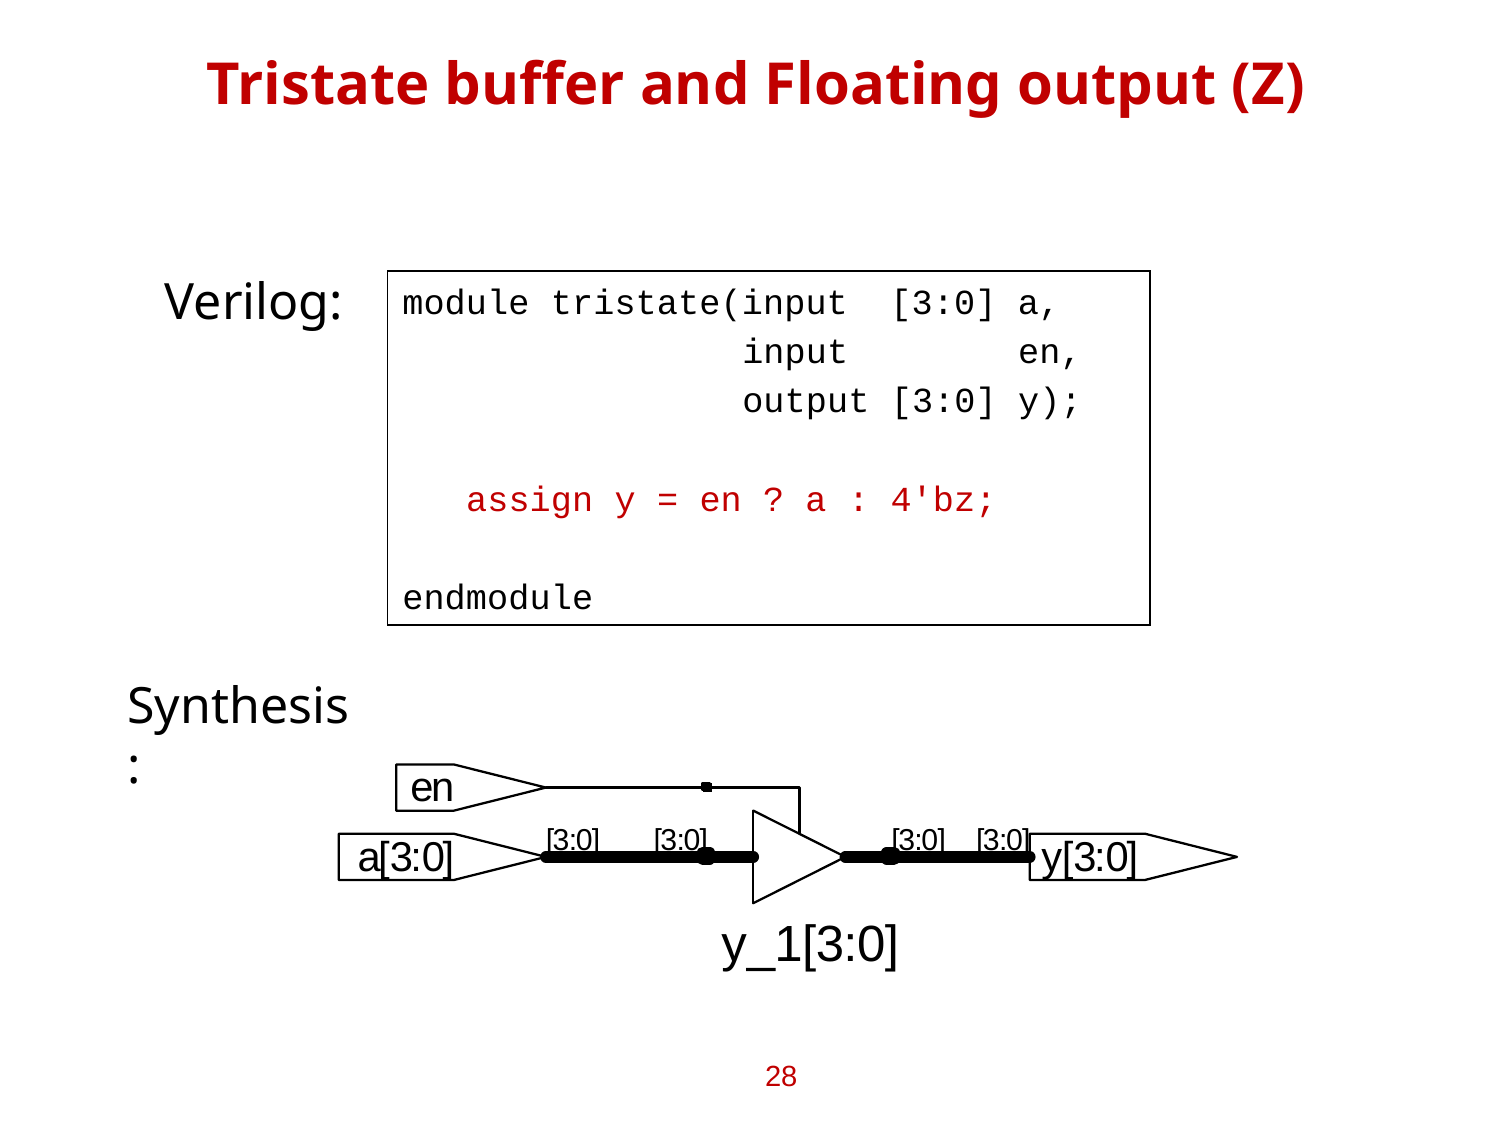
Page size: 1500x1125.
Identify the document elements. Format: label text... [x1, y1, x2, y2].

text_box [324, 750, 1251, 980]
title Tristate buffer and Floating output (Z) [124, 12, 1388, 151]
text_box Synthesis: [112, 666, 375, 802]
slide_number 28 [649, 1049, 913, 1125]
text_box Verilog: [149, 262, 375, 338]
text_box module tristate(input [3:0] a, input en, output [3:0] y); assign y = en ? a : 4'bz; endmodule [387, 270, 1150, 625]
